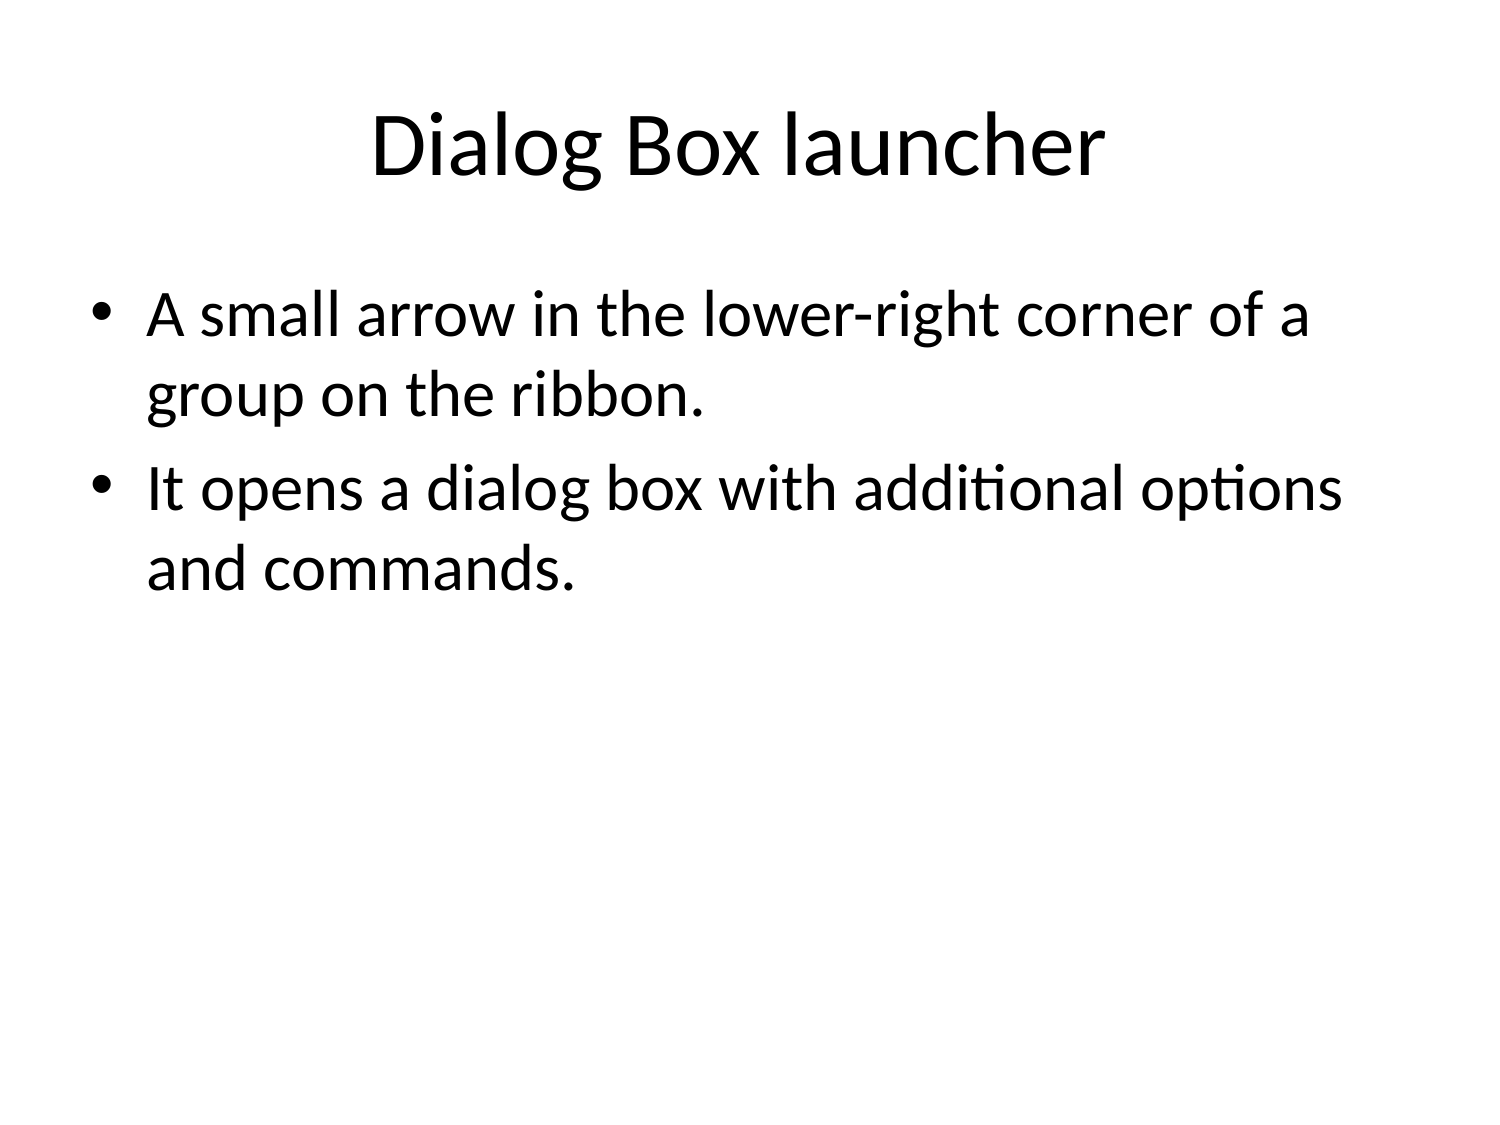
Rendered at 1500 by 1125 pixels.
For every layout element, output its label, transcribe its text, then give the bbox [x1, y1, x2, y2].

list A small arrow in the lower-right corner of a group on the ribbon. It opens a dialog box with additional options and commands. [75, 262, 1425, 1005]
title Dialog Box launcher [75, 45, 1425, 233]
